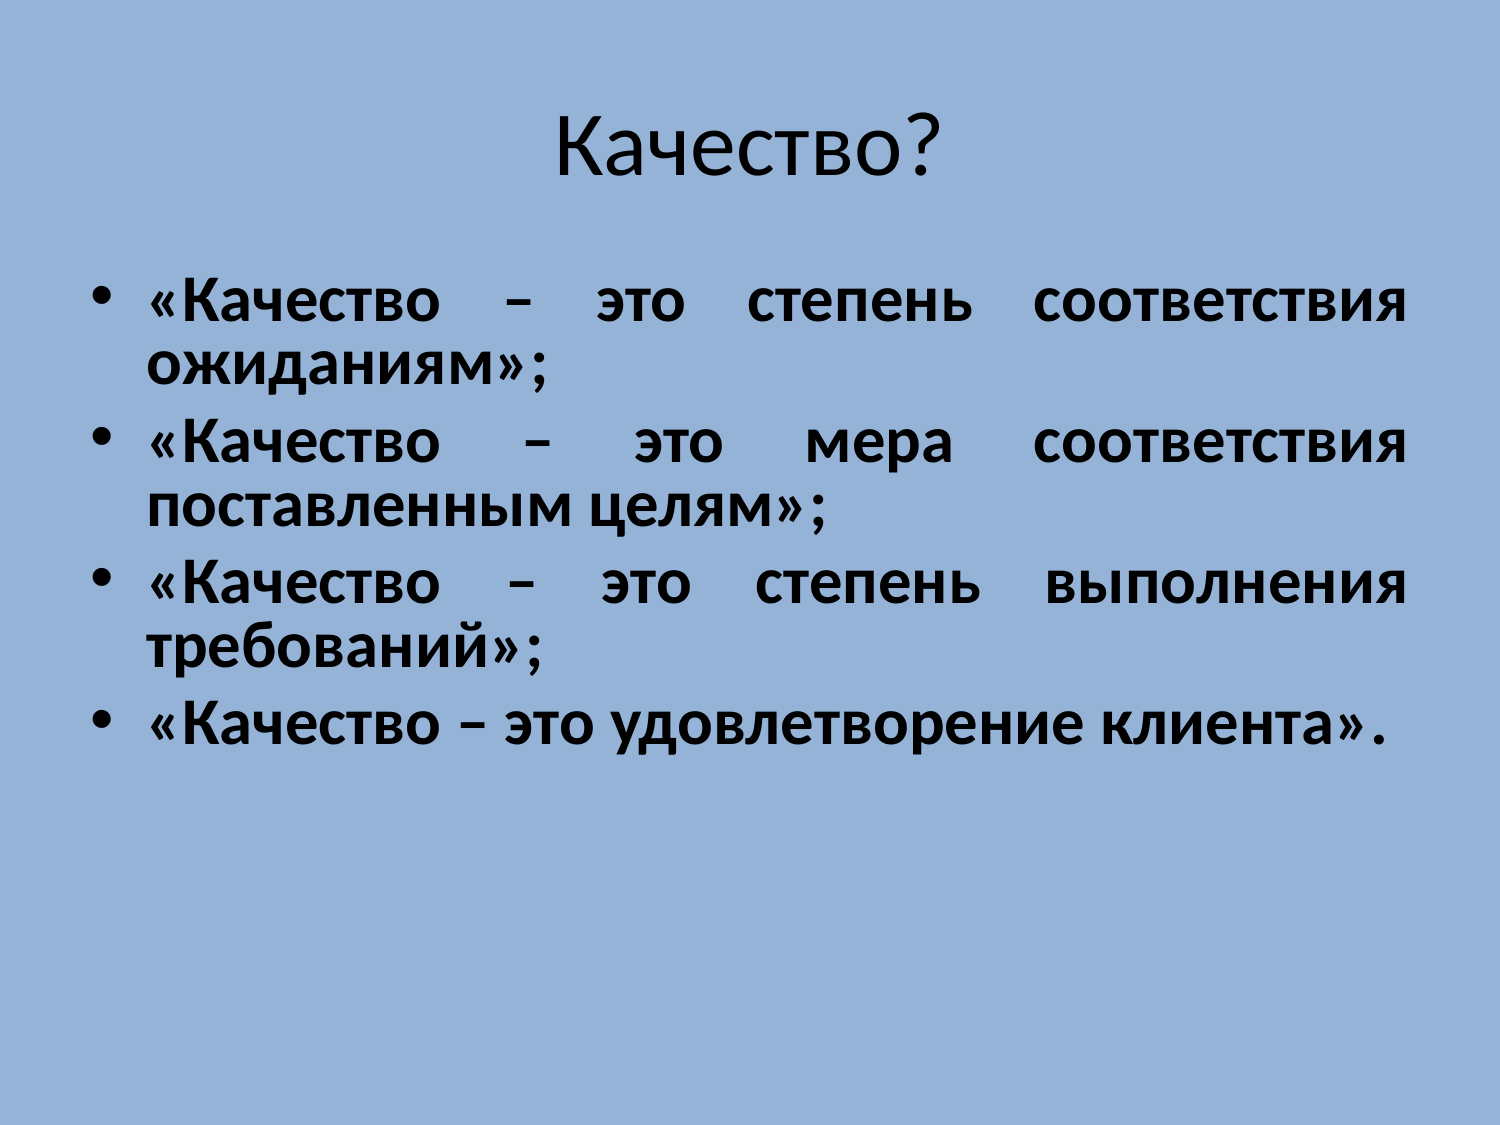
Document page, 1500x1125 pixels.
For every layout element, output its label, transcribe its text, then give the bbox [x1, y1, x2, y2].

title Качество? [75, 45, 1425, 233]
list «Качество – это степень соответствия ожиданиям»; «Качество – это мера соответствия поставленным целям»; «Качество – это степень выполнения требований»; «Качество – это удовлетворение клиента». [75, 262, 1425, 1005]
